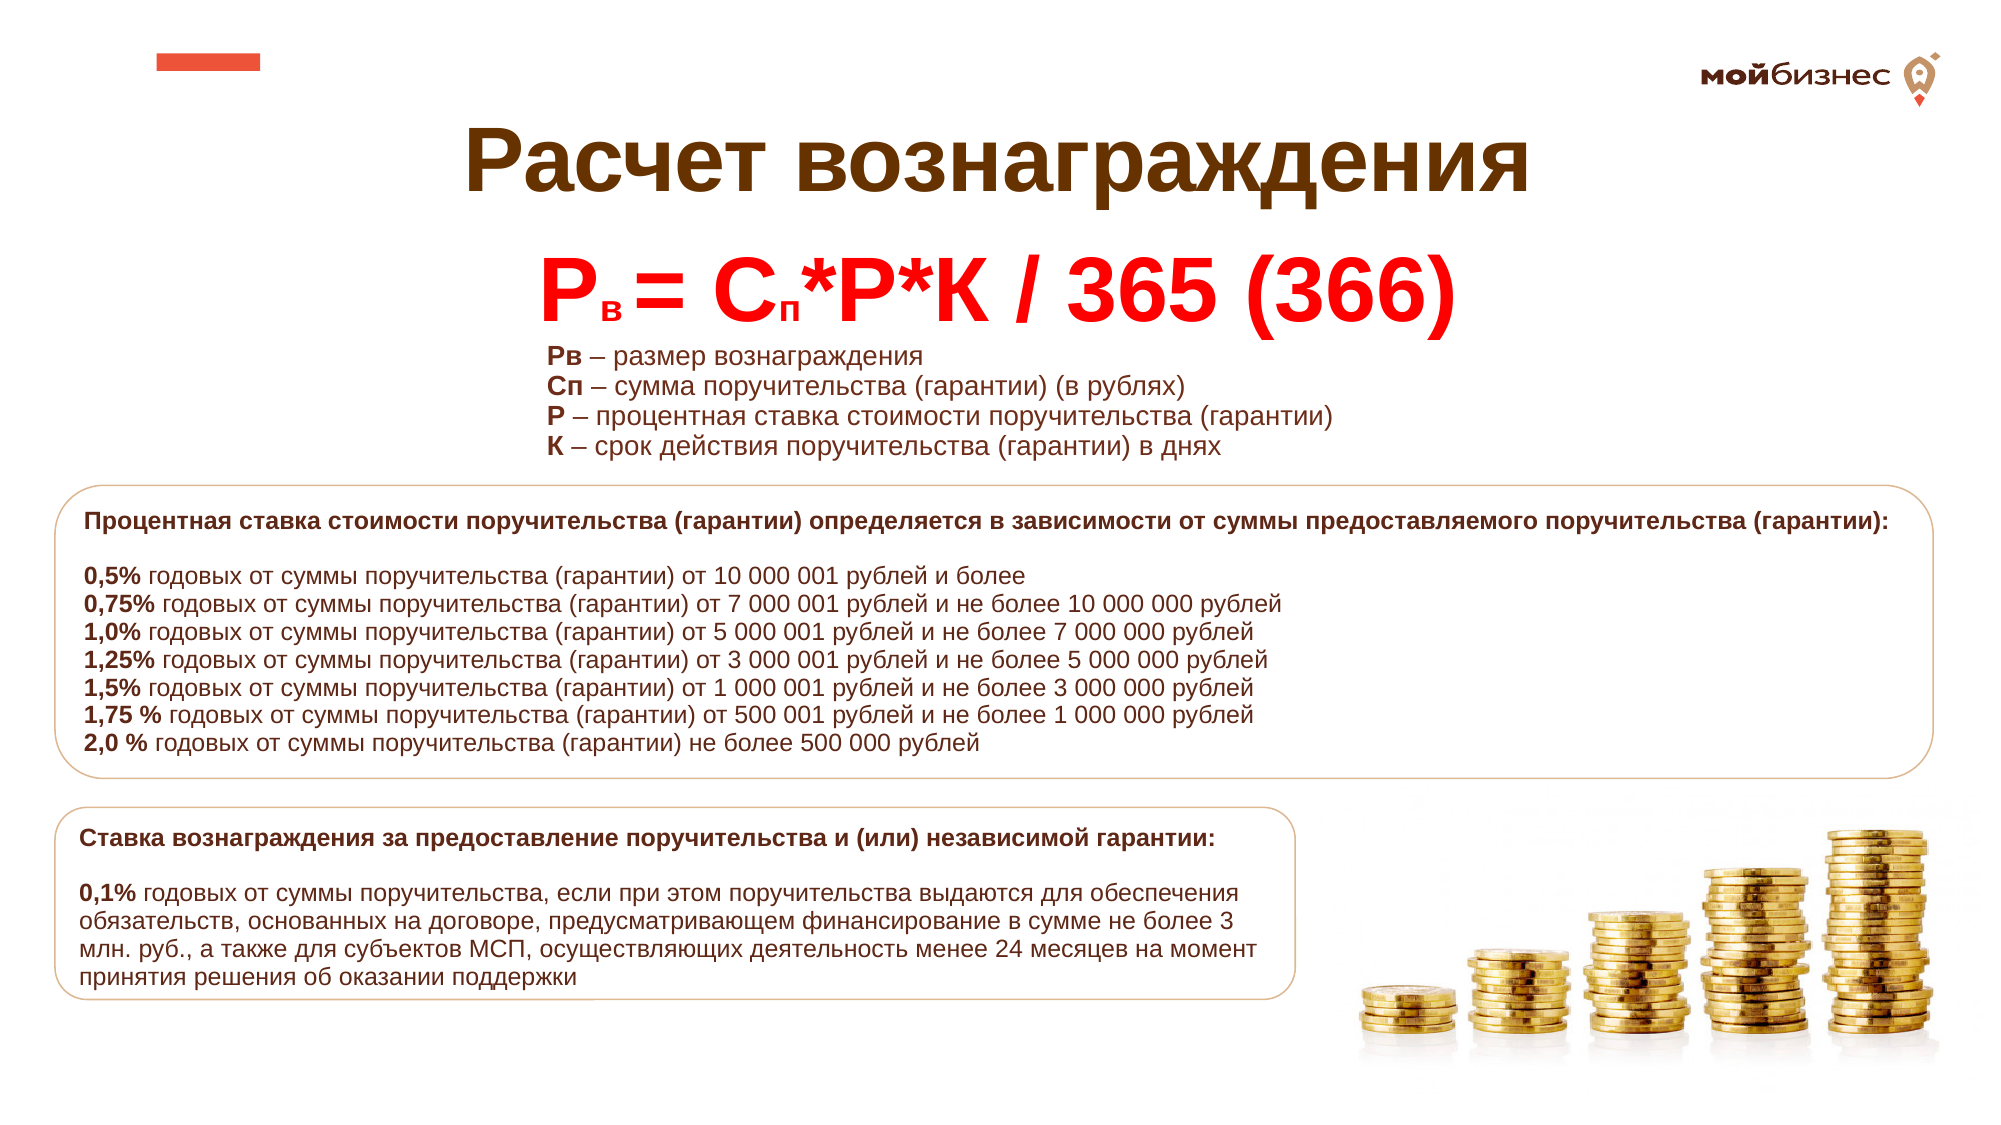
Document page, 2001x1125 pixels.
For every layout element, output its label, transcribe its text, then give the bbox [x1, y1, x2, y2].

picture [1318, 786, 1981, 1096]
title Рв – размер вознаграждения Сп – сумма поручительства (гарантии) (в рублях) Р – процентная ставка стоимости поручительства (гарантии) К – срок действия поручительства (гарантии) в днях [538, 330, 1414, 485]
text_box Процентная ставка стоимости поручительства (гарантии) определяется в зависимости от суммы предоставляемого поручительства (гарантии): 0,5% годовых от суммы поручительства (гарантии) от 10 000 001 рублей и более 0,75% годовых от суммы поручительства (гарантии) от 7 000 001 рублей и не более 10 000 000 рублей 1,0% годовых от суммы поручительства (гарантии) от 5 000 001 рублей и не более 7 000 000 рублей 1,25% годовых от суммы поручительства (гарантии) от 3 000 001 рублей и не более 5 000 000 рублей 1,5% годовых от суммы поручительства (гарантии) от 1 000 001 рублей и не более 3 000 000 рублей 1,75 % годовых от суммы поручительства (гарантии) от 500 001 рублей и не более 1 000 000 рублей 2,0 % годовых от суммы поручительства (гарантии) не более 500 000 рублей [54, 485, 1934, 779]
text_box Расчет вознаграждения [160, 84, 1838, 167]
text_box Ставка вознаграждения за предоставление поручительства и (или) независимой гарантии: 0,1% годовых от суммы поручительства, если при этом поручительства выдаются для обеспечения обязательств, основанных на договоре, предусматривающем финансирование в сумме не более 3 млн. руб., а также для субъектов МСП, осуществляющих деятельность менее 24 месяцев на момент принятия решения об оказании поддержки [54, 807, 1296, 1000]
text_box Pв = Сп*Р*К / 365 (366) [508, 230, 1489, 330]
